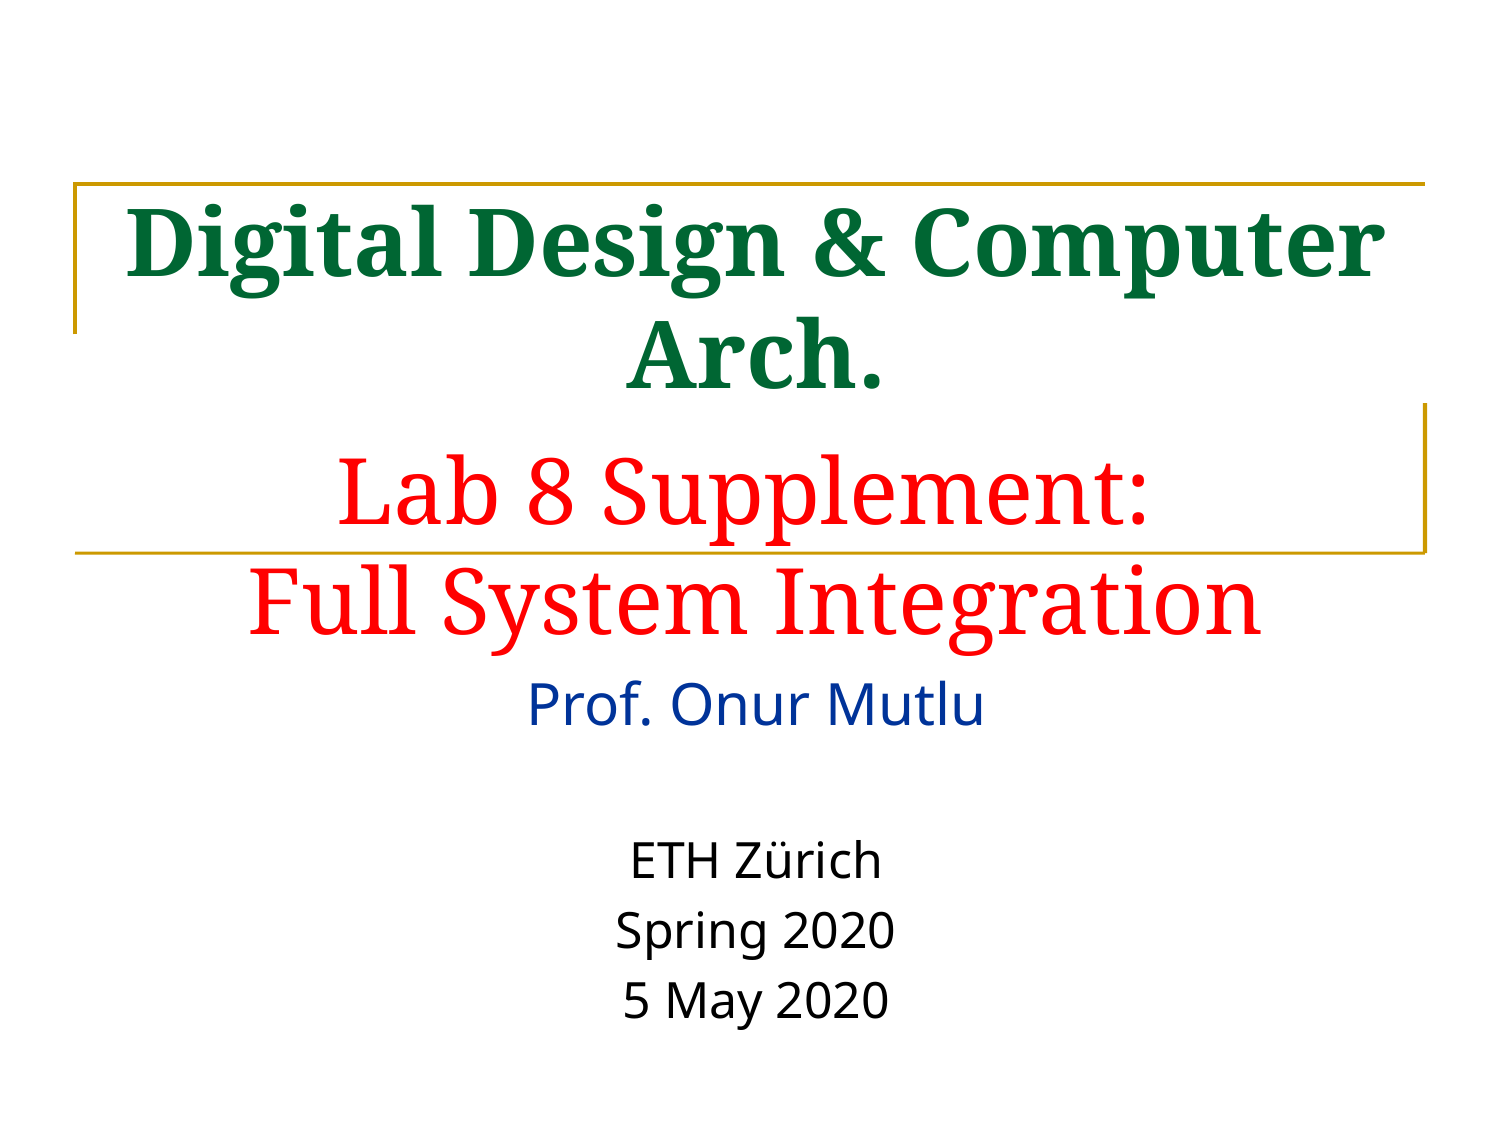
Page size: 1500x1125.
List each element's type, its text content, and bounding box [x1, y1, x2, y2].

subtitle Prof. Onur Mutlu ETH Zürich Spring 2020 5 May 2020 [112, 587, 1400, 1064]
title Digital Design & Computer Arch. Lab 8 Supplement: Full System Integration [64, 55, 1448, 338]
